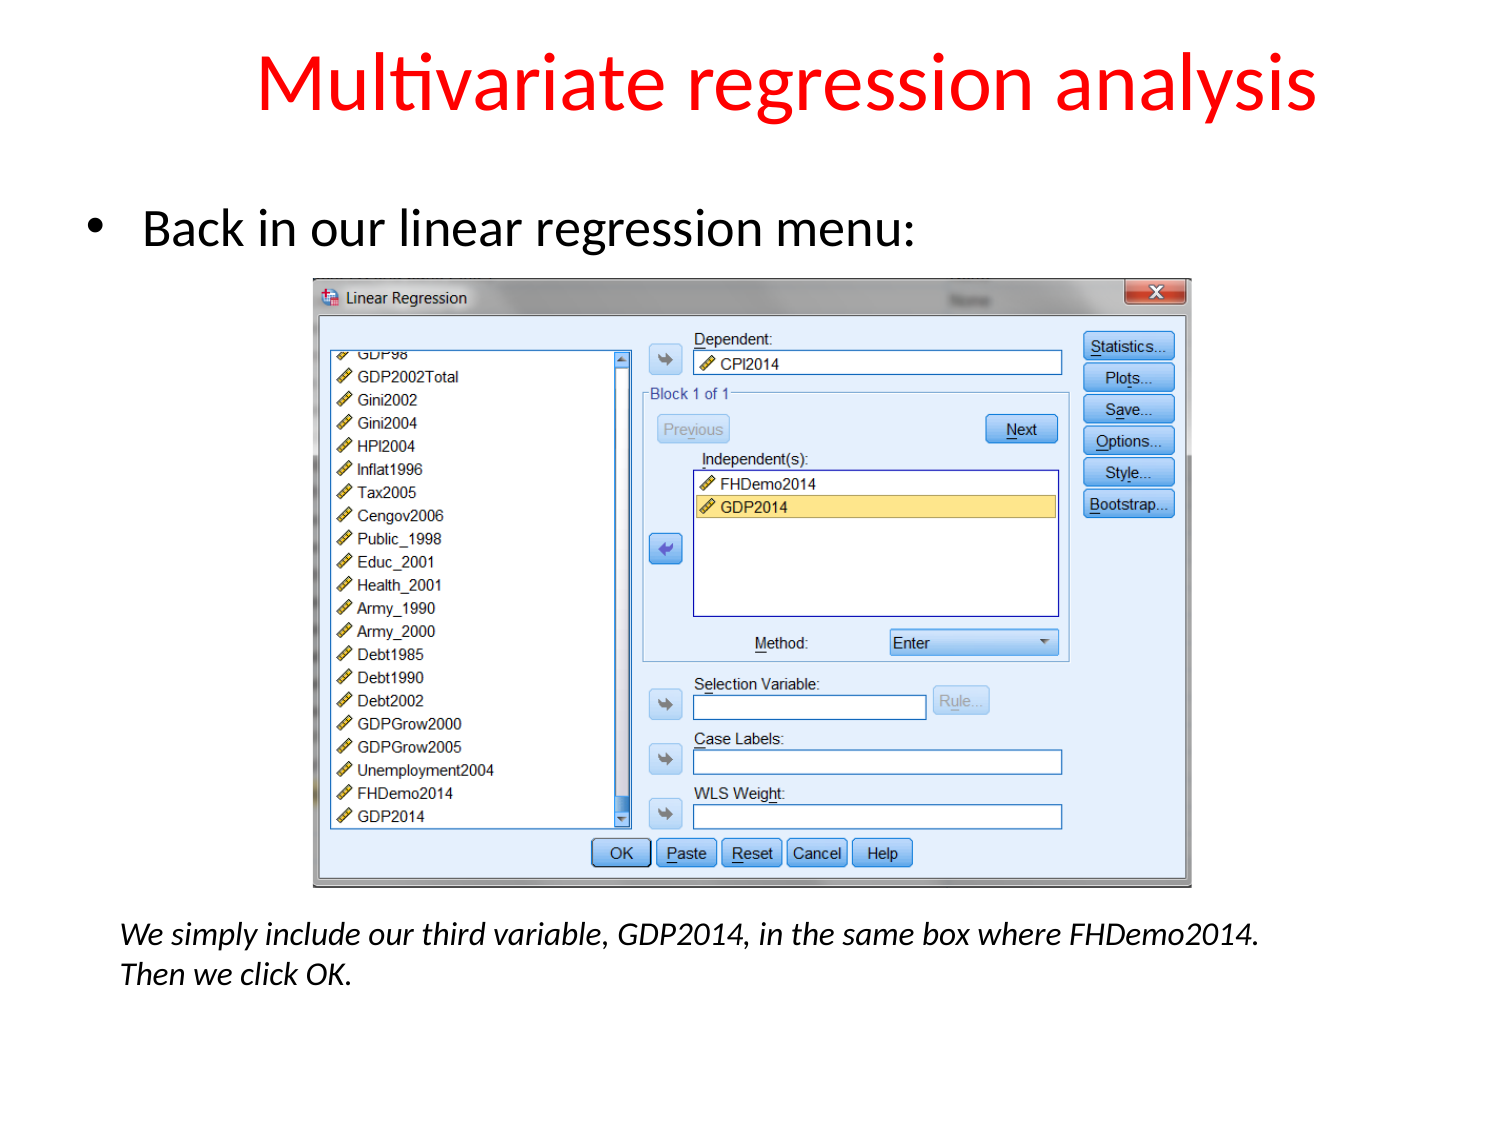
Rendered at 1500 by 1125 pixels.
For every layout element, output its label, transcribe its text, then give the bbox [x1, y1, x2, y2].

text_box Multivariate regression analysis [112, 0, 1463, 172]
list Back in our linear regression menu: [70, 184, 1465, 1012]
picture [312, 278, 1192, 888]
text_box We simply include our third variable, GDP2014, in the same box where FHDemo2014. Then we click OK. [104, 905, 1470, 1000]
